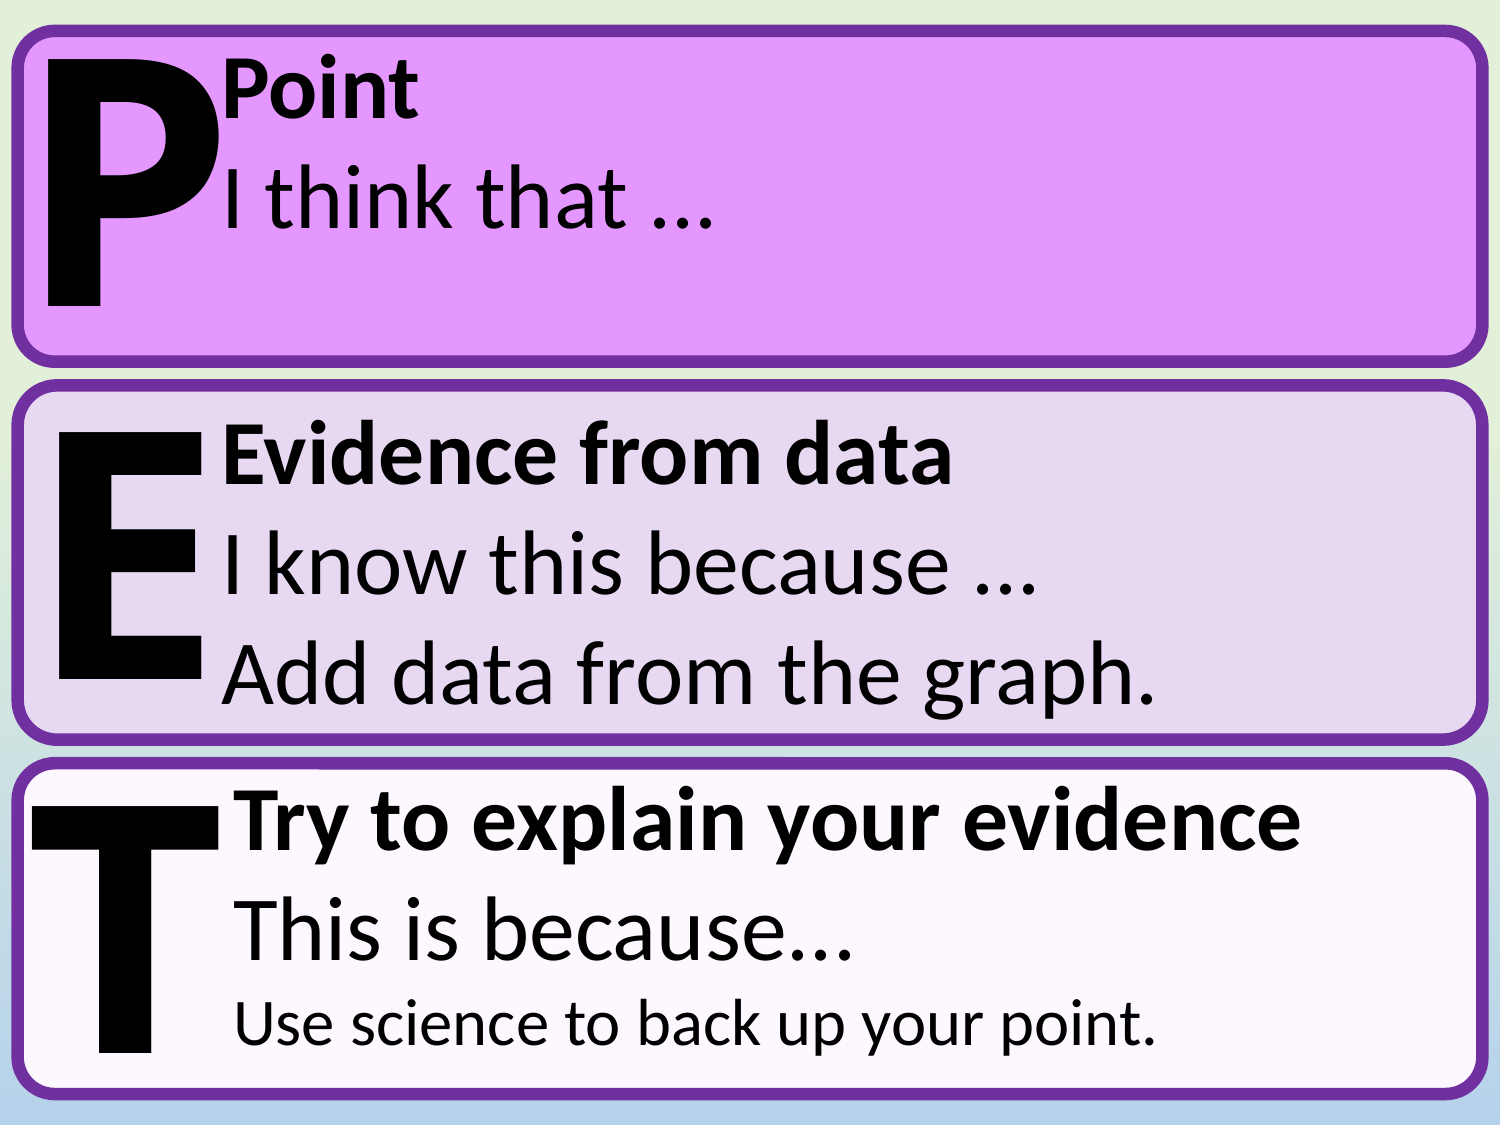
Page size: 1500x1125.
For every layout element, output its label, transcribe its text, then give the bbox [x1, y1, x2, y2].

text_box P E T [0, 0, 801, 528]
text_box [801, 32, 1484, 363]
text_box [16, 387, 1484, 741]
text_box Try to explain your evidence This is because... Use science to back up your point. [218, 751, 1471, 1067]
text_box Point I think that ... [206, 19, 1459, 254]
text_box Evidence from data I know this because ... Add data from the graph. [206, 385, 1459, 730]
text_box [16, 762, 1484, 1096]
